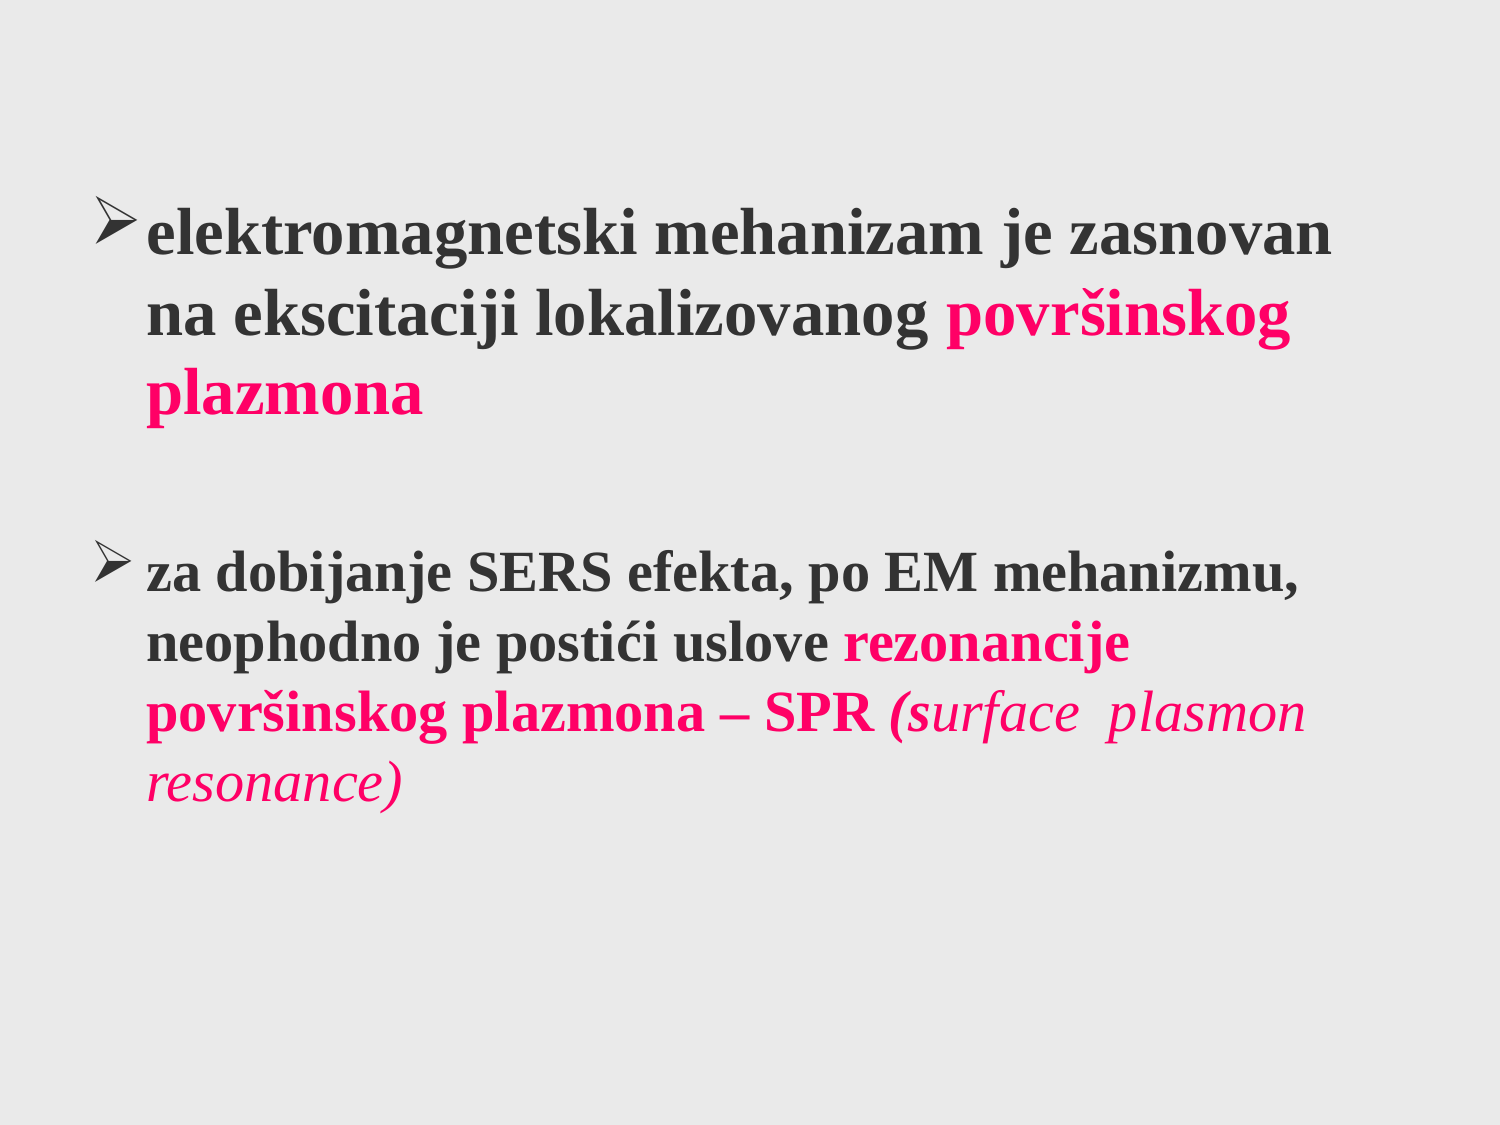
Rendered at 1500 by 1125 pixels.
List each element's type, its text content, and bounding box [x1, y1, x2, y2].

list elektromagnetski mehanizam je zasnovan na ekscitaciji lokalizovanog površinskog plazmona za dobijanje SERS efekta, po EM mehanizmu, neophodno je postići uslove rezonancije površinskog plazmona – SPR (surface plasmon resonance) [75, 87, 1425, 988]
